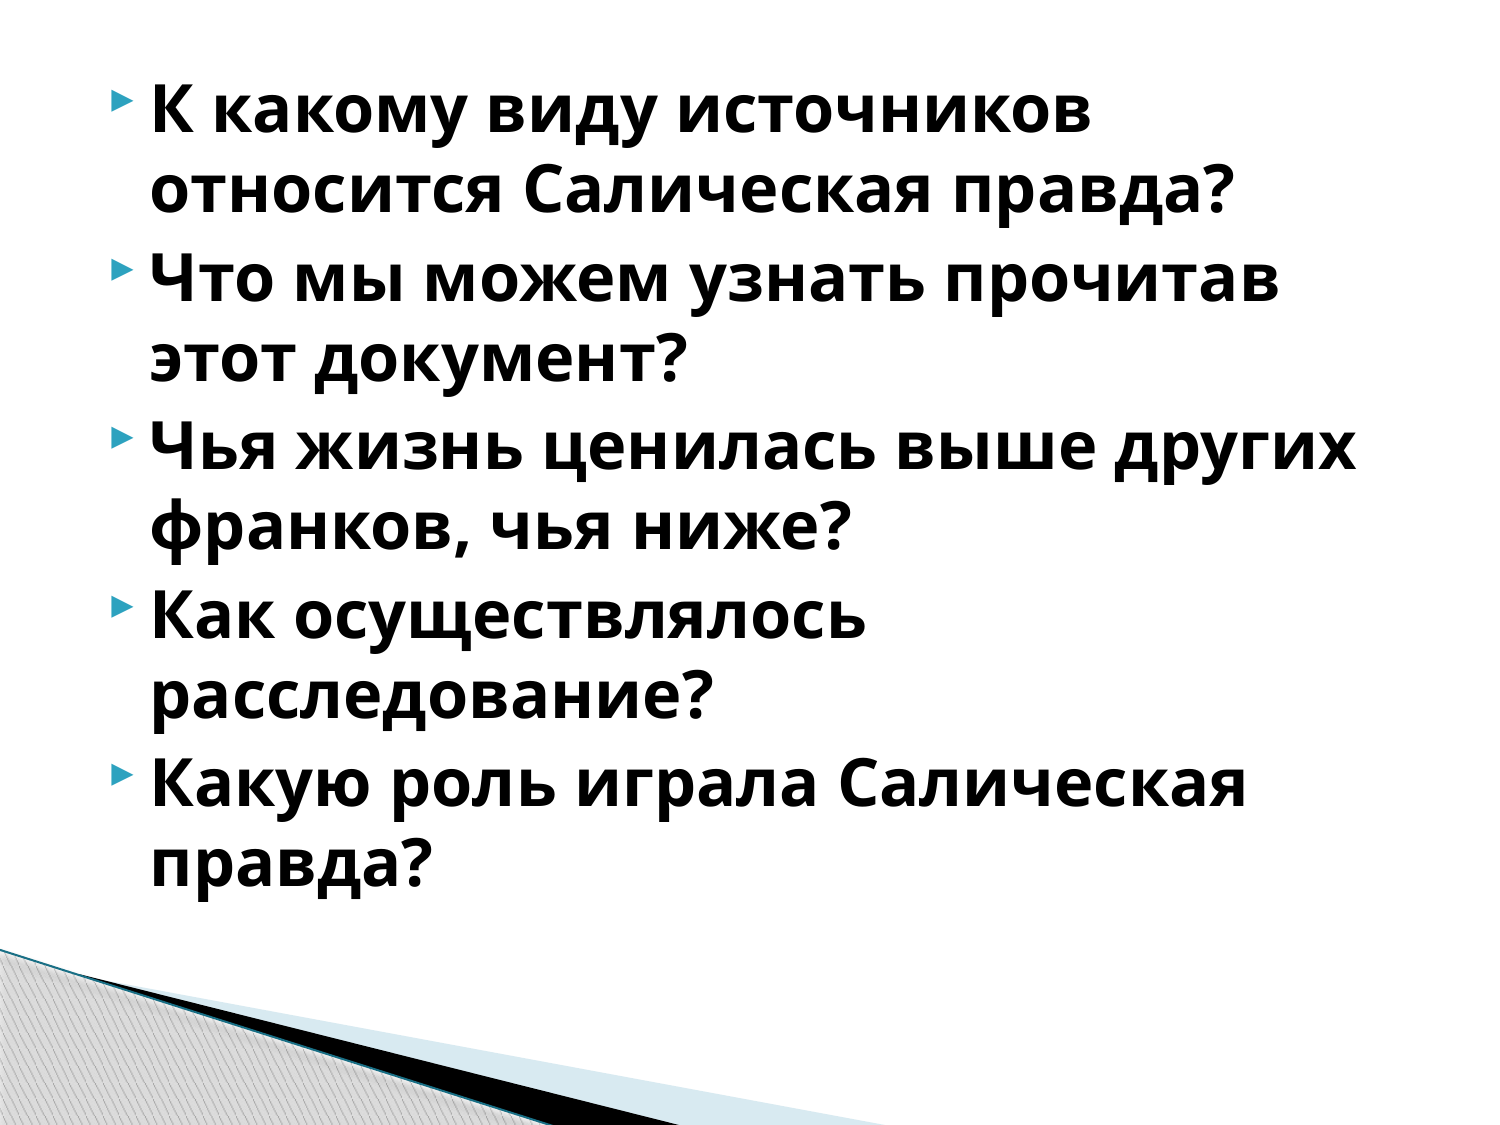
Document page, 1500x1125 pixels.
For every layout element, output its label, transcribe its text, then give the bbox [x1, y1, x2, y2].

list К какому виду источников относится Салическая правда? Что мы можем узнать прочитав этот документ? Чья жизнь ценилась выше других франков, чья ниже? Как осуществлялось расследование? Какую роль играла Салическая правда? [75, 58, 1425, 986]
